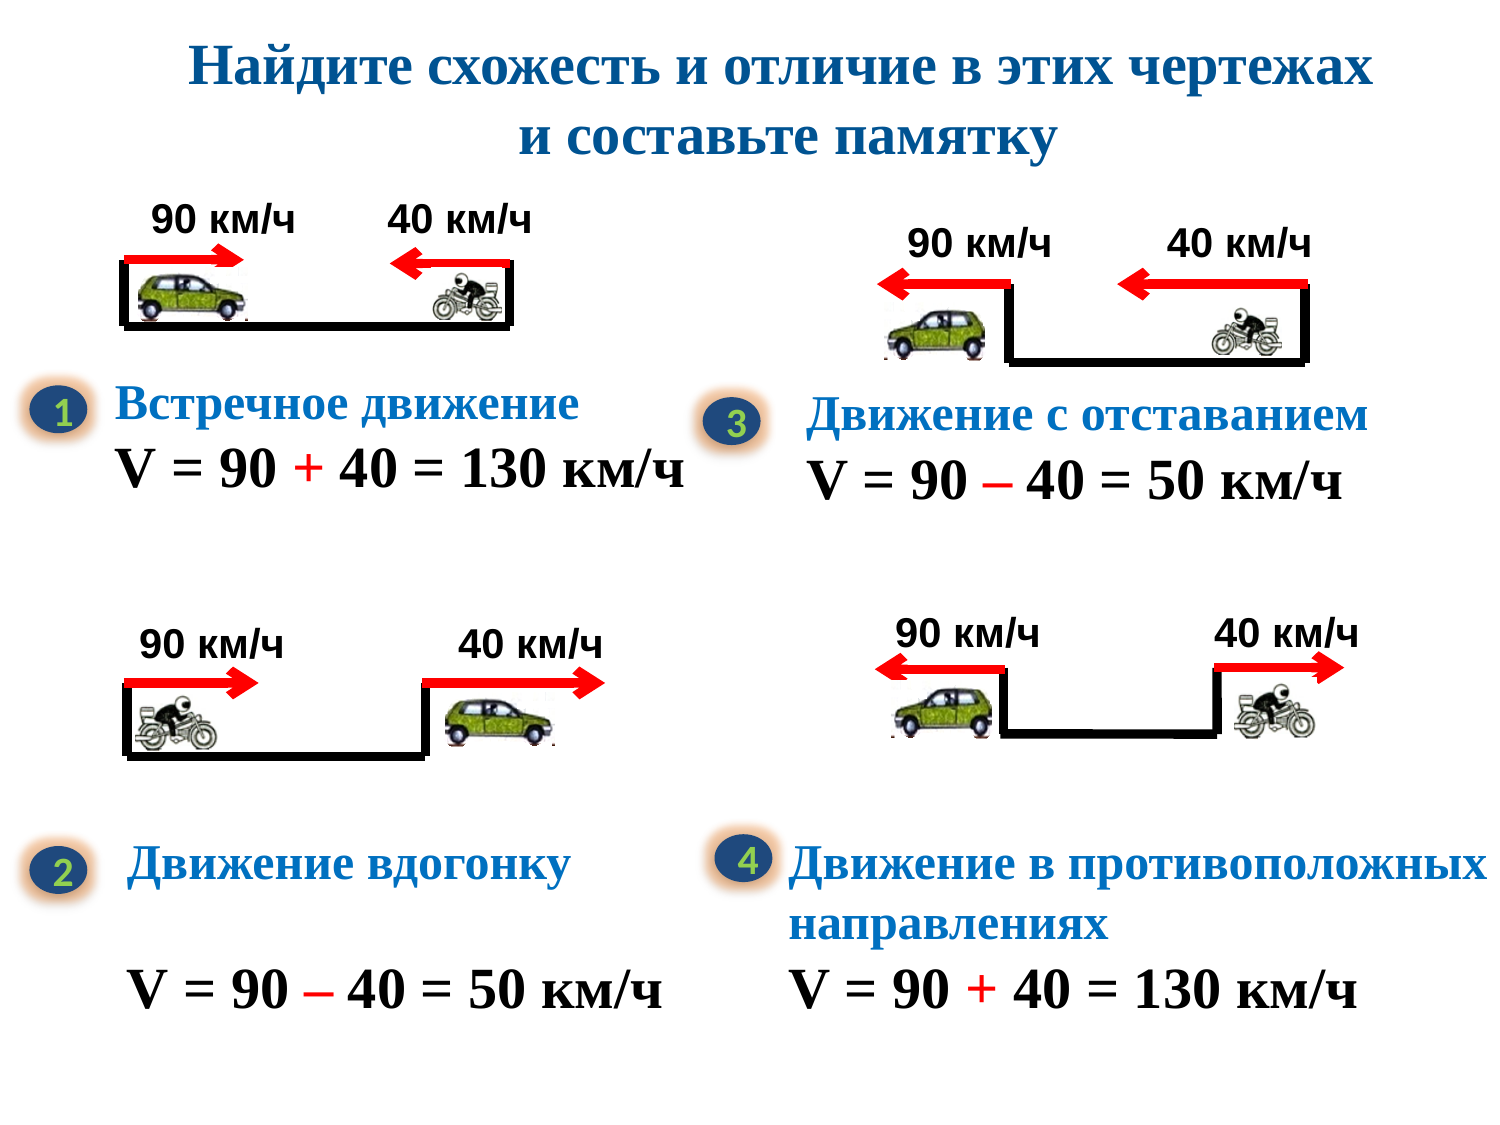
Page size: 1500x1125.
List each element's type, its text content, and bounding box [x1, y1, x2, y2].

text_box 4 [712, 832, 775, 885]
picture [135, 266, 248, 322]
text_box 2 [27, 843, 90, 897]
picture [1210, 302, 1282, 358]
picture [442, 692, 555, 747]
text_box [856, 207, 1353, 421]
text_box Найдите схожесть и отличие в этих чертежах и составьте памятку [147, 19, 1430, 174]
picture [891, 680, 994, 739]
text_box Движение вдогонку V = 90 – 40 = 50 км/ч [112, 822, 750, 1028]
picture [1233, 677, 1318, 740]
text_box [866, 608, 1366, 768]
text_box 3 [700, 395, 763, 448]
picture [430, 266, 503, 322]
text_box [88, 609, 620, 794]
text_box Движение с отставанием V = 90 – 40 = 50 км/ч [791, 373, 1447, 519]
text_box 1 [27, 383, 90, 436]
text_box Встречное движение V = 90 + 40 = 130 км/ч [100, 361, 798, 507]
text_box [123, 184, 549, 327]
text_box Движение в противоположных направлениях V = 90 + 40 = 130 км/ч [773, 822, 1500, 1028]
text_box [874, 597, 1376, 735]
picture [883, 302, 987, 361]
picture [135, 688, 219, 752]
